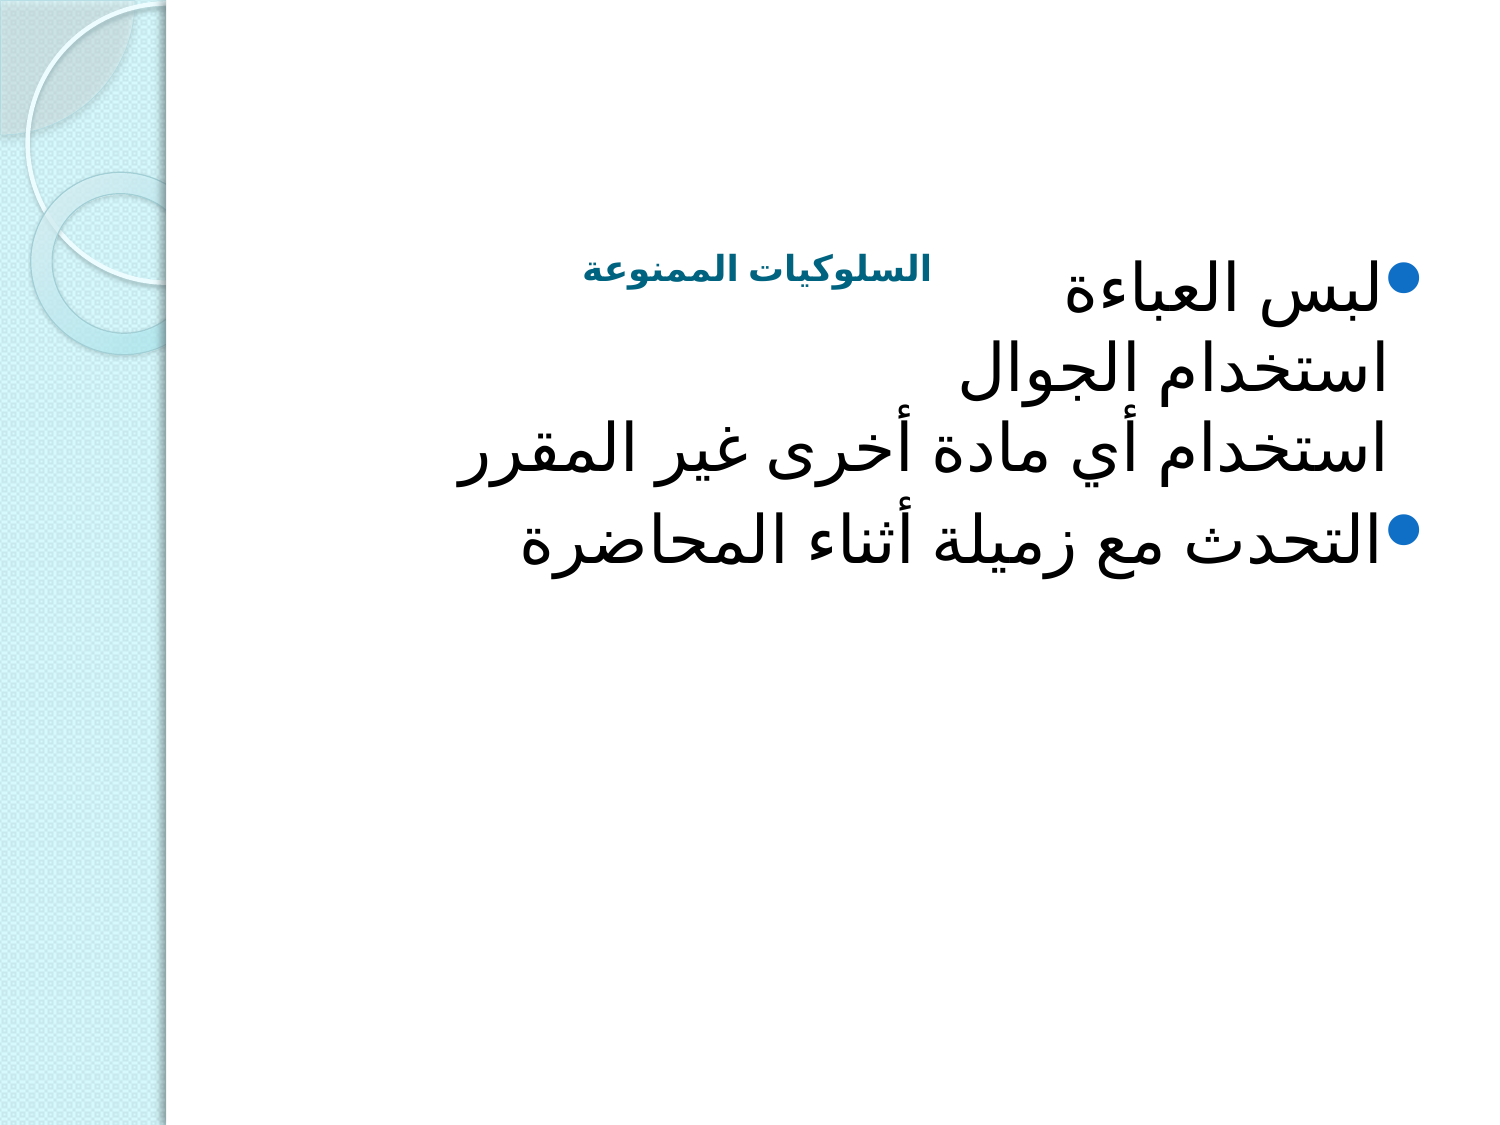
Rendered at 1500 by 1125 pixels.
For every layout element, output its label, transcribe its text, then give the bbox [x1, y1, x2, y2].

list لبس العباءة استخدام الجوال استخدام أي مادة أخرى غير المقرر التحدث مع زميلة أثناء المحاضرة [235, 237, 1466, 1025]
title السلوكيات الممنوعة [82, 152, 1432, 340]
